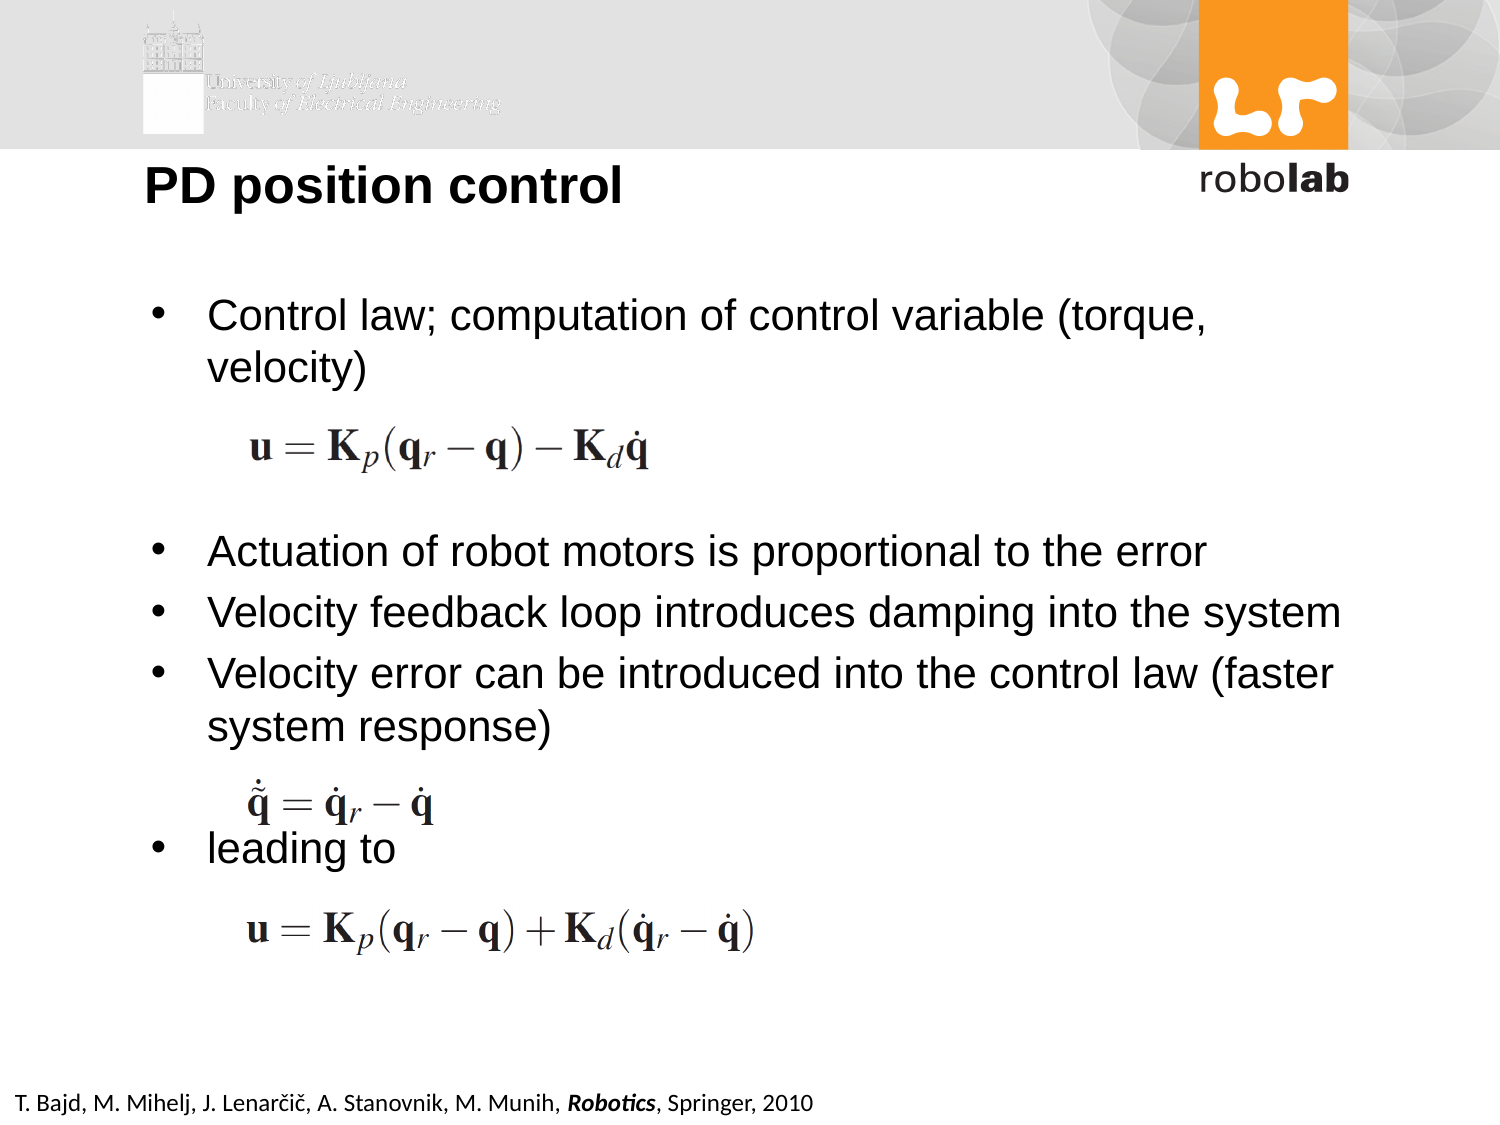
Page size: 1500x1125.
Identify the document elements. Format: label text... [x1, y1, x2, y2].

picture [242, 420, 651, 476]
title PD position control [129, 94, 1311, 272]
list Control law; computation of control variable (torque, velocity) Actuation of robot motors is proportional to the error Velocity feedback loop introduces damping into the system Velocity error can be introduced into the control law (faster system response) leading to [135, 278, 1388, 1018]
picture [143, 10, 501, 94]
picture [242, 775, 436, 829]
picture [242, 904, 758, 956]
picture [998, 0, 1500, 196]
